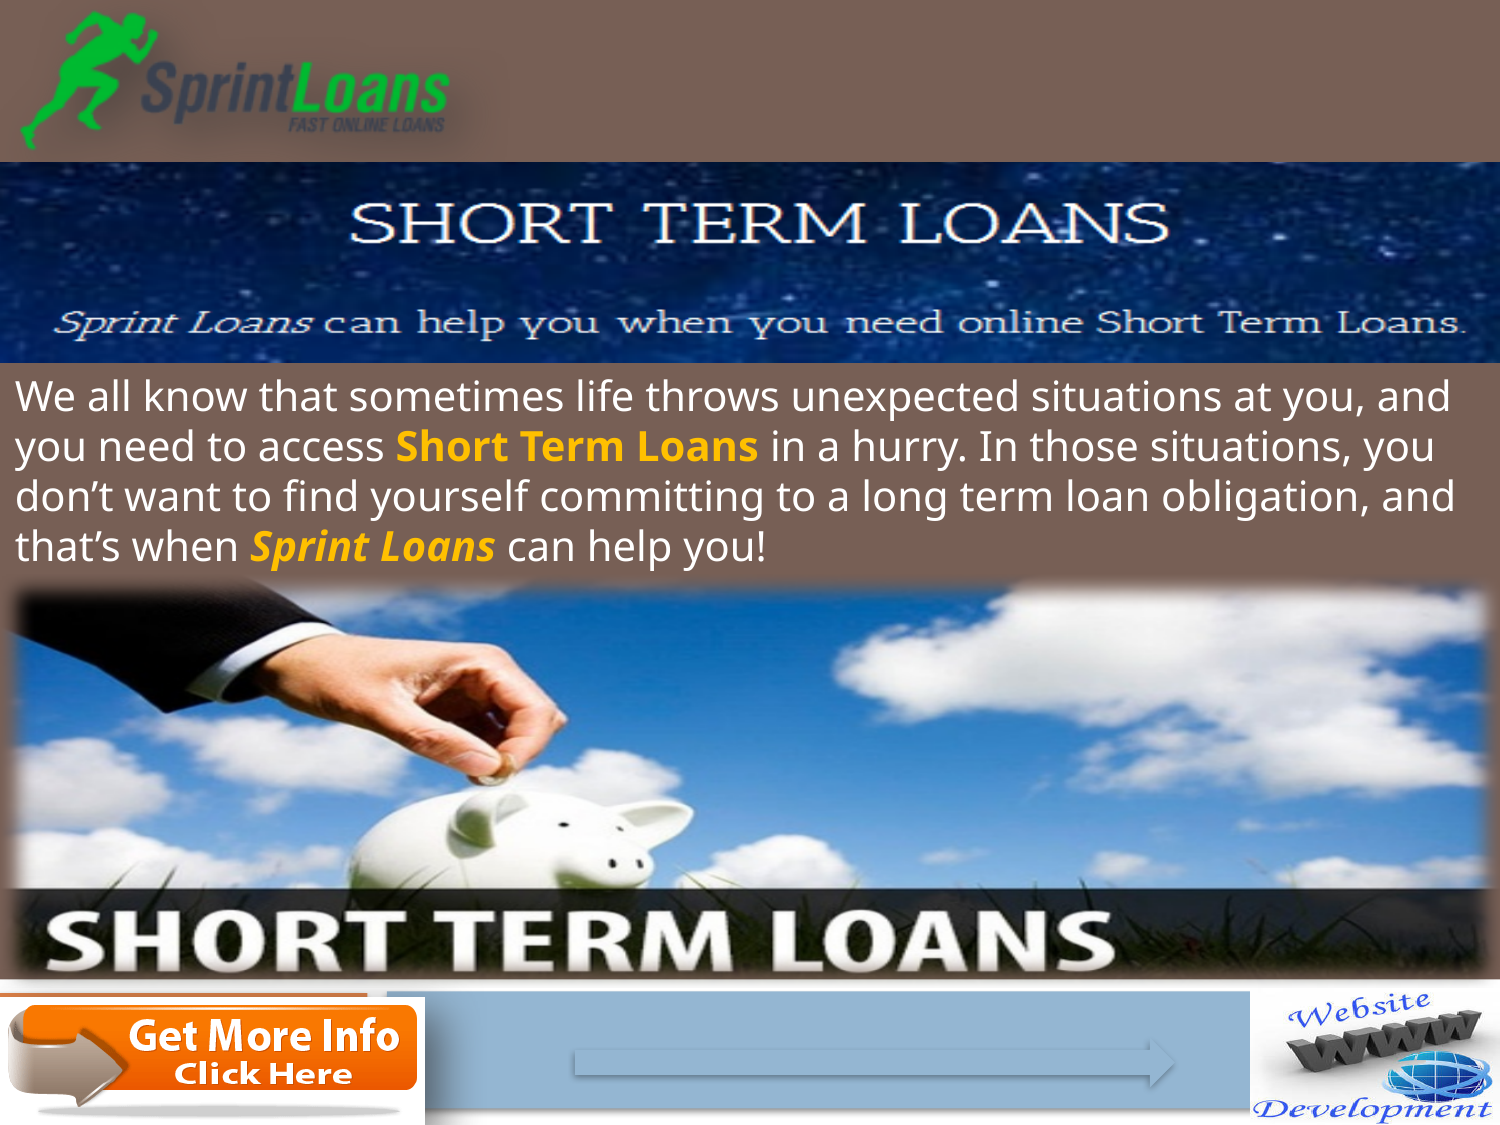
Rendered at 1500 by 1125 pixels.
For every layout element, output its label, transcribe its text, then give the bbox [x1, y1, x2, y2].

picture [0, 0, 1500, 363]
picture [0, 573, 1500, 1125]
text_box [574, 1037, 1175, 1088]
text_box We all know that sometimes life throws unexpected situations at you, and you need to access Short Term Loans in a hurry. In those situations, you don’t want to find yourself committing to a long term loan obligation, and that’s when Sprint Loans can help you! [0, 372, 1500, 573]
picture [0, 996, 426, 1125]
